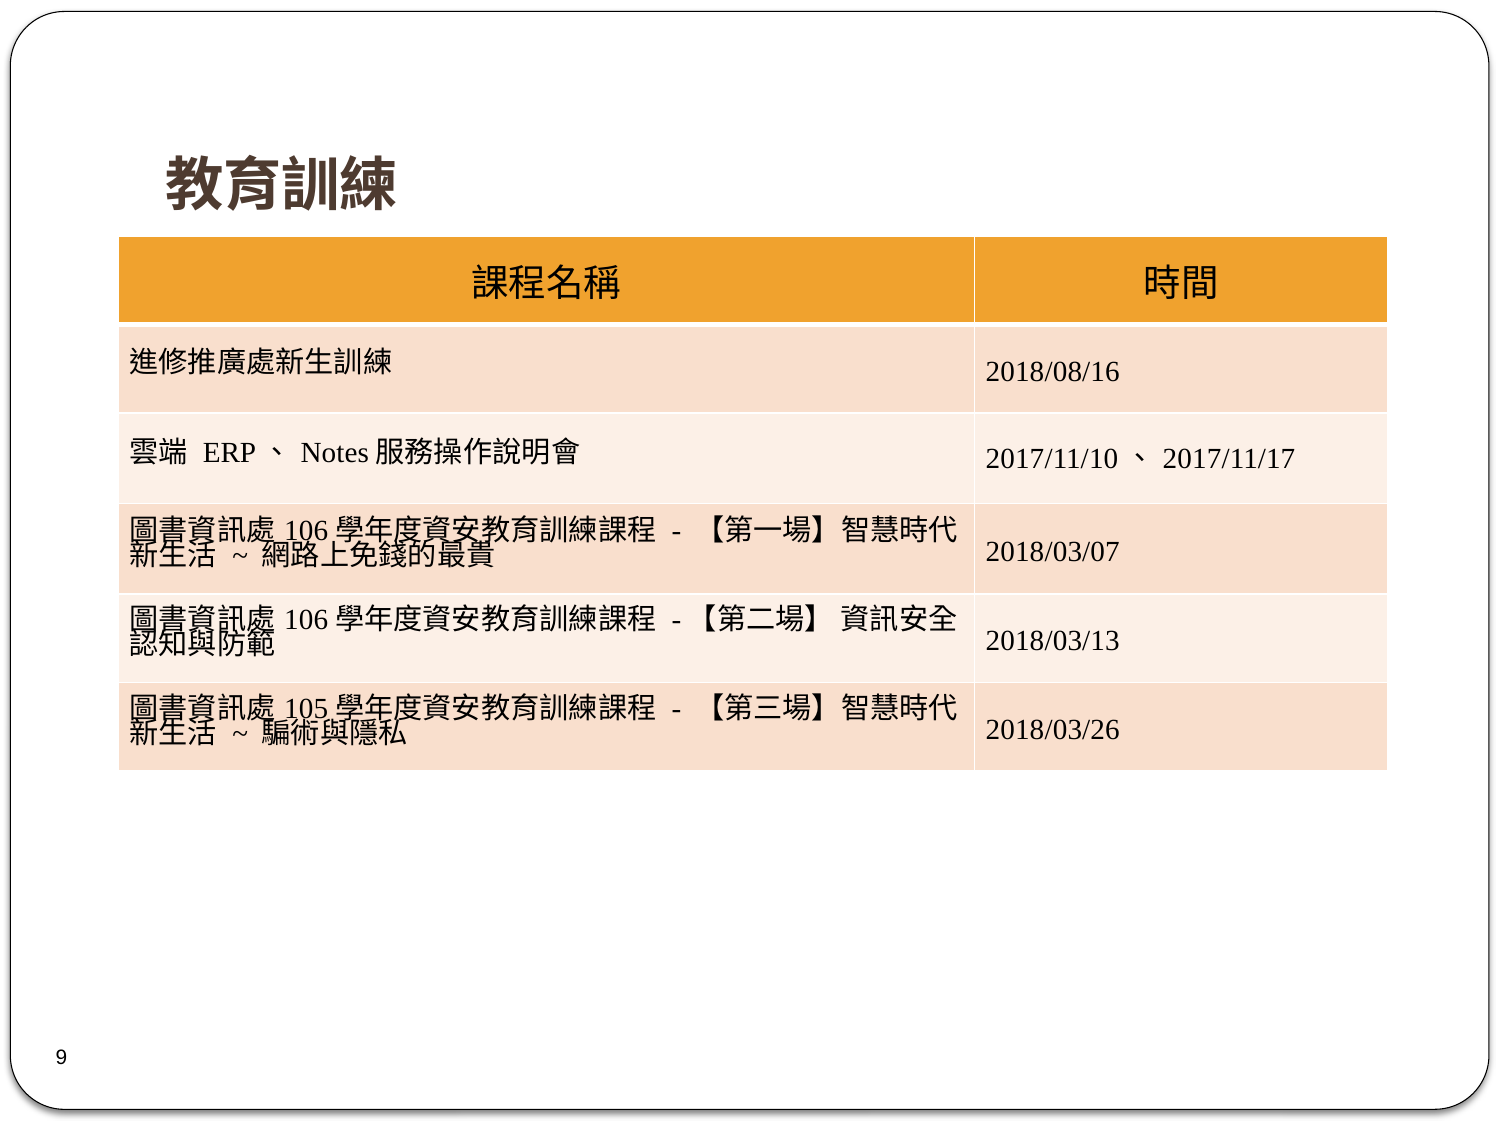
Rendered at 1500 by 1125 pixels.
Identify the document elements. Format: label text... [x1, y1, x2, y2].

table_header 時間 [975, 237, 1387, 322]
table_cell 2018/08/16 [975, 327, 1387, 412]
table_cell 2017/11/10、2017/11/17 [975, 414, 1387, 503]
table_cell 圖書資訊處105學年度資安教育訓練課程 - 【第三場】智慧時代新生活 ~ 騙術與隱私 [119, 683, 974, 770]
table_cell 圖書資訊處106學年度資安教育訓練課程 -【第二場】 資訊安全認知與防範 [119, 595, 974, 682]
table_header 課程名稱 [119, 237, 974, 322]
table_cell 進修推廣處新生訓練 [119, 327, 974, 412]
table_cell 2018/03/13 [975, 595, 1387, 682]
table_cell 2018/03/26 [975, 683, 1387, 770]
table_cell 雲端 ERP、Notes服務操作說明會 [119, 414, 974, 503]
title 教育訓練 [150, 45, 1425, 233]
table_cell 2018/03/07 [975, 504, 1387, 593]
slide_number 9 [23, 1018, 99, 1094]
table_cell 圖書資訊處106學年度資安教育訓練課程 - 【第一場】智慧時代新生活 ~ 網路上免錢的最貴 [119, 504, 974, 593]
